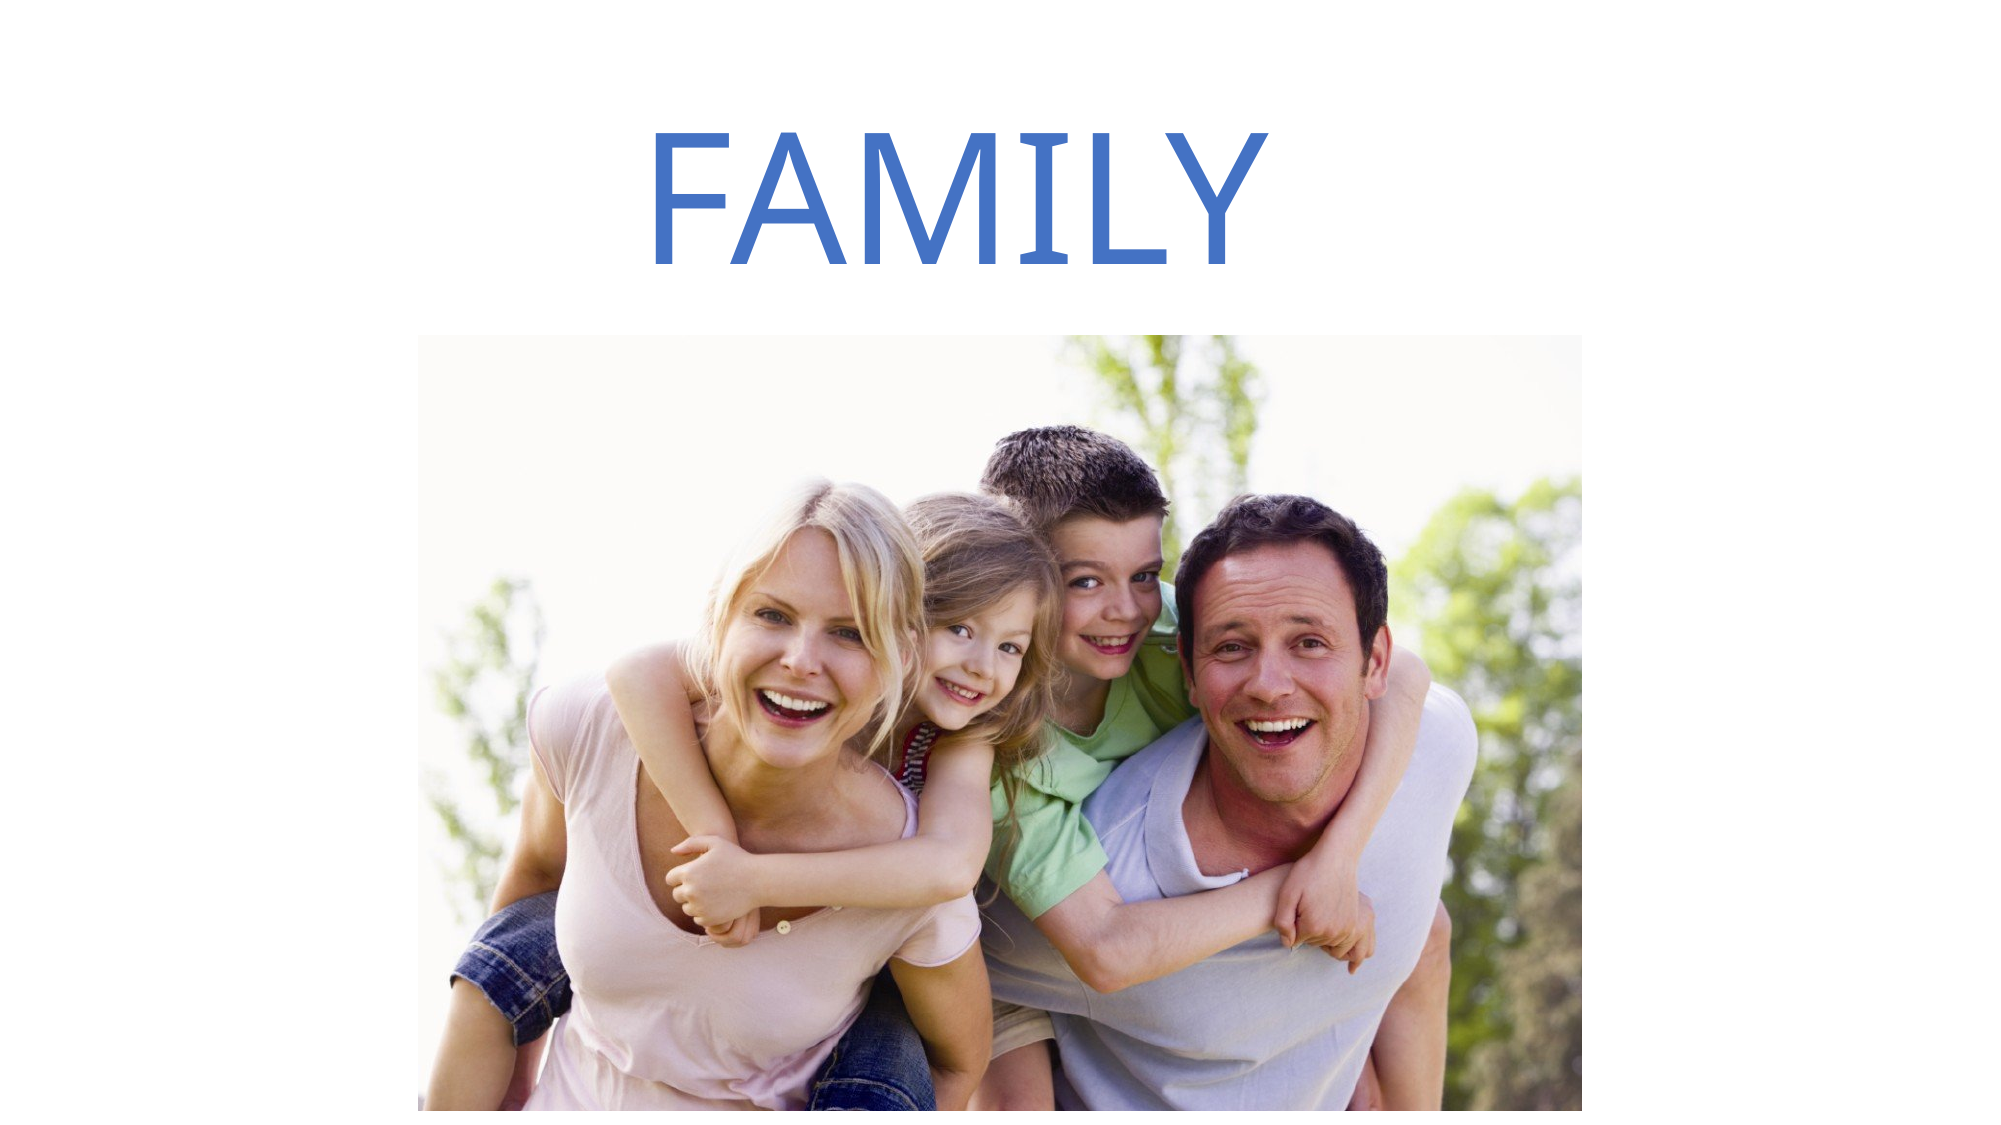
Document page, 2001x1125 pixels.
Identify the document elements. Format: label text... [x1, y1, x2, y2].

title FAMILY [225, 33, 1684, 312]
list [418, 335, 1582, 1111]
